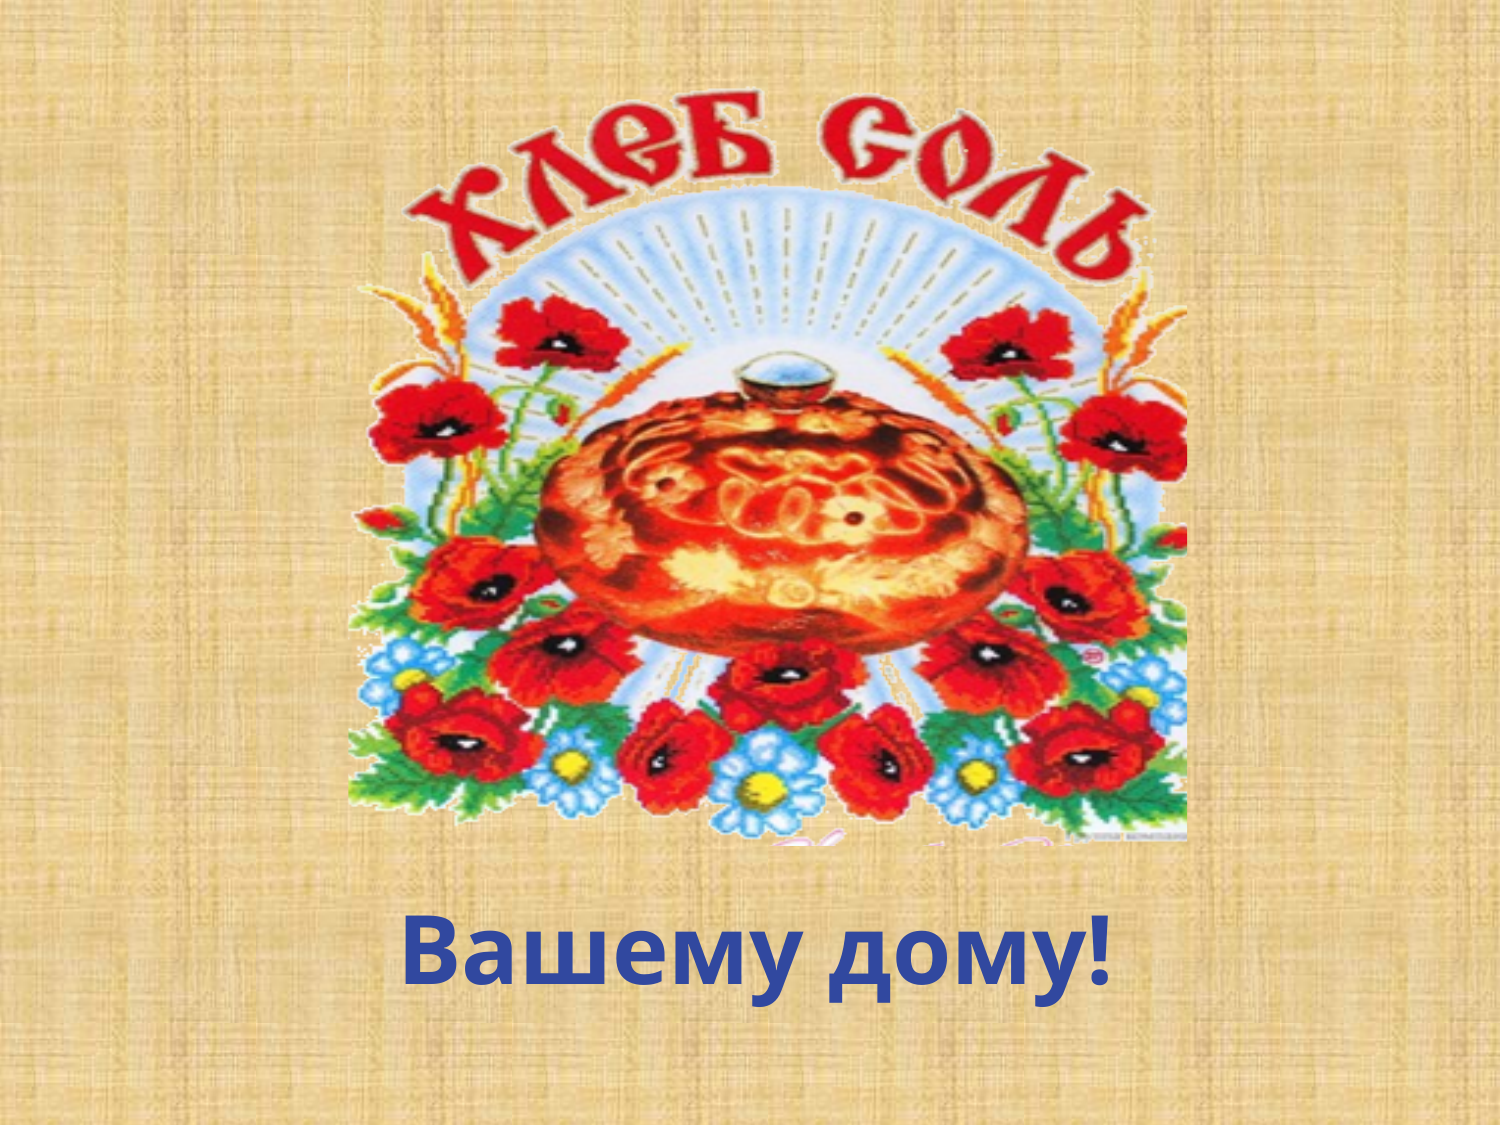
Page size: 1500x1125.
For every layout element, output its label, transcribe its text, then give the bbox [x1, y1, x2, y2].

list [348, 66, 1188, 847]
title Вашему дому! [41, 881, 1471, 1059]
picture [0, 0, 1500, 1125]
